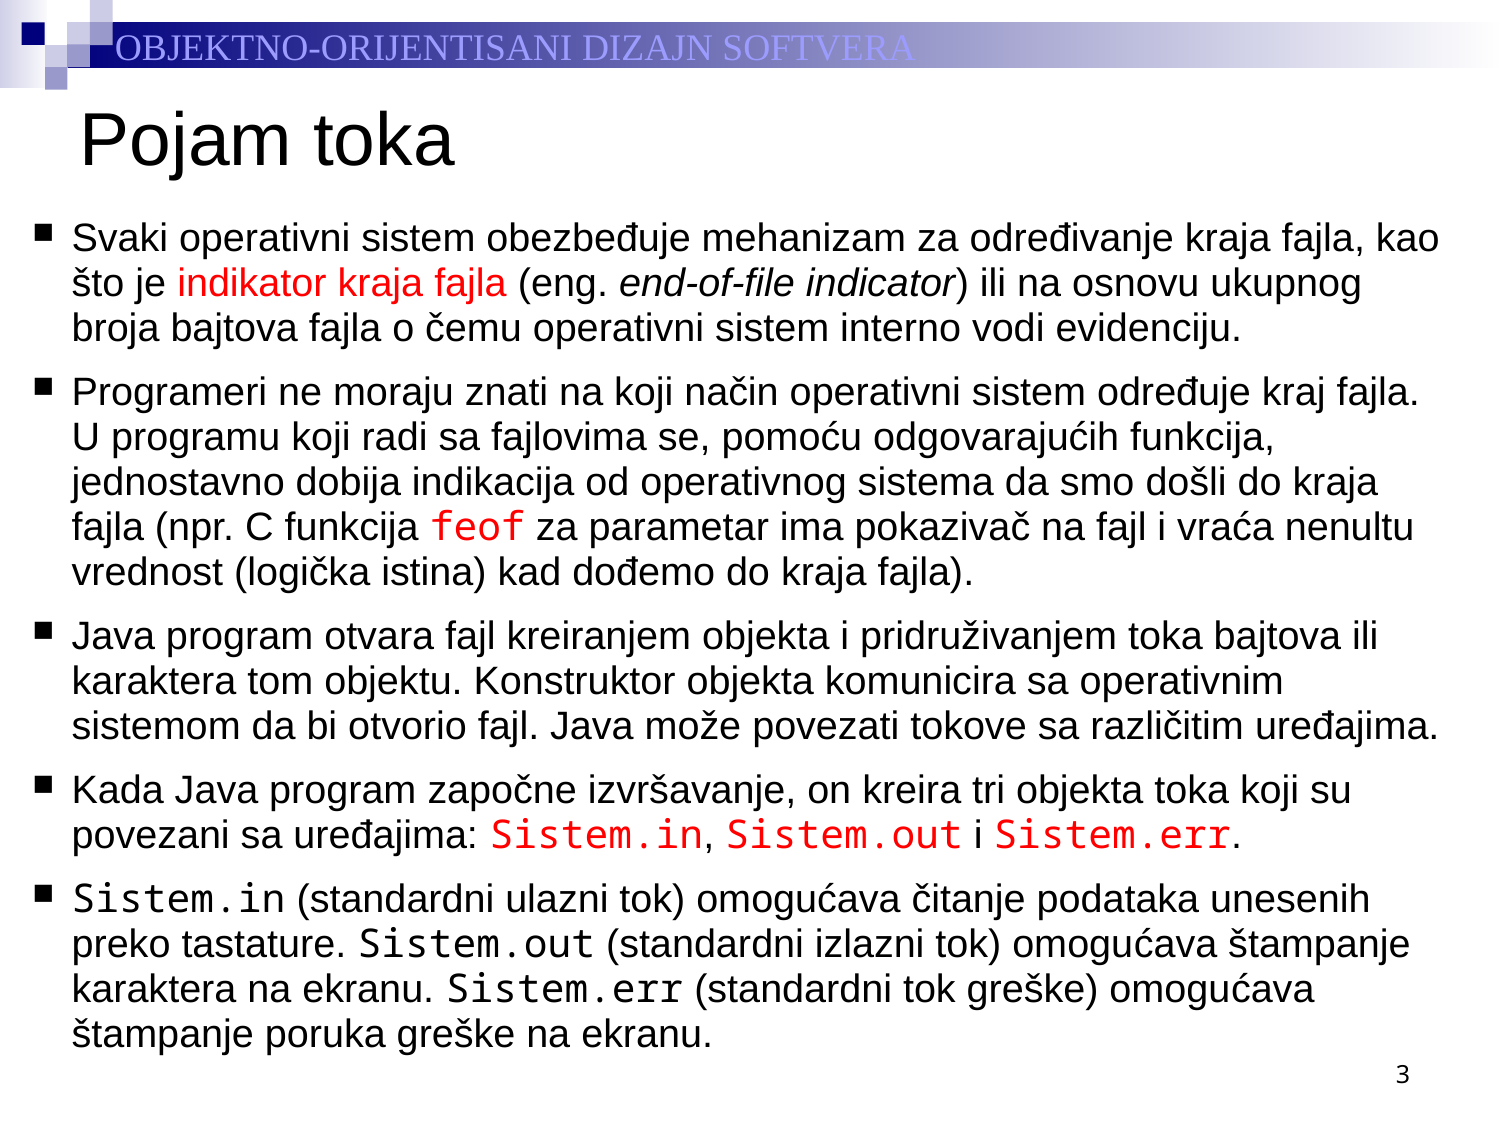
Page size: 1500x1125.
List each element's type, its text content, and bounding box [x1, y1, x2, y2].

text_box Svaki operativni sistem obezbeđuje mehanizam za određivanje kraja fajla, kao što je indikator kraja fajla (eng. end-of-file indicator) ili na osnovu ukupnog broja bajtova fajla o čemu operativni sistem interno vodi evidenciju. Programeri ne moraju znati na koji način operativni sistem određuje kraj fajla. U programu koji radi sa fajlovima se, pomoću odgovarajućih funkcija, jednostavno dobija indikacija od operativnog sistema da smo došli do kraja fajla (npr. C funkcija feof za parametar ima pokazivač na fajl i vraća nenultu vrednost (logička istina) kad dođemo do kraja fajla). Java program otvara fajl kreiranjem objekta i pridruživanjem toka bajtova ili karaktera tom objektu. Konstruktor objekta komunicira sa operativnim sistemom da bi otvorio fajl. Java može povezati tokove sa različitim uređajima. Kada Java program započne izvršavanje, on kreira tri objekta toka koji su povezani sa uređajima: Sistem.in, Sistem.out i Sistem.err. Sistem.in (standardni ulazni tok) omogućava čitanje podataka unesenih preko tastature. Sistem.out (standardni izlazni tok) omogućava štampanje karaktera na ekranu. Sistem.err (standardni tok greške) omogućava štampanje poruka greške na ekranu. [17, 207, 1471, 1094]
slide_number 3 [1074, 1024, 1426, 1101]
title Pojam toka [64, 86, 727, 185]
